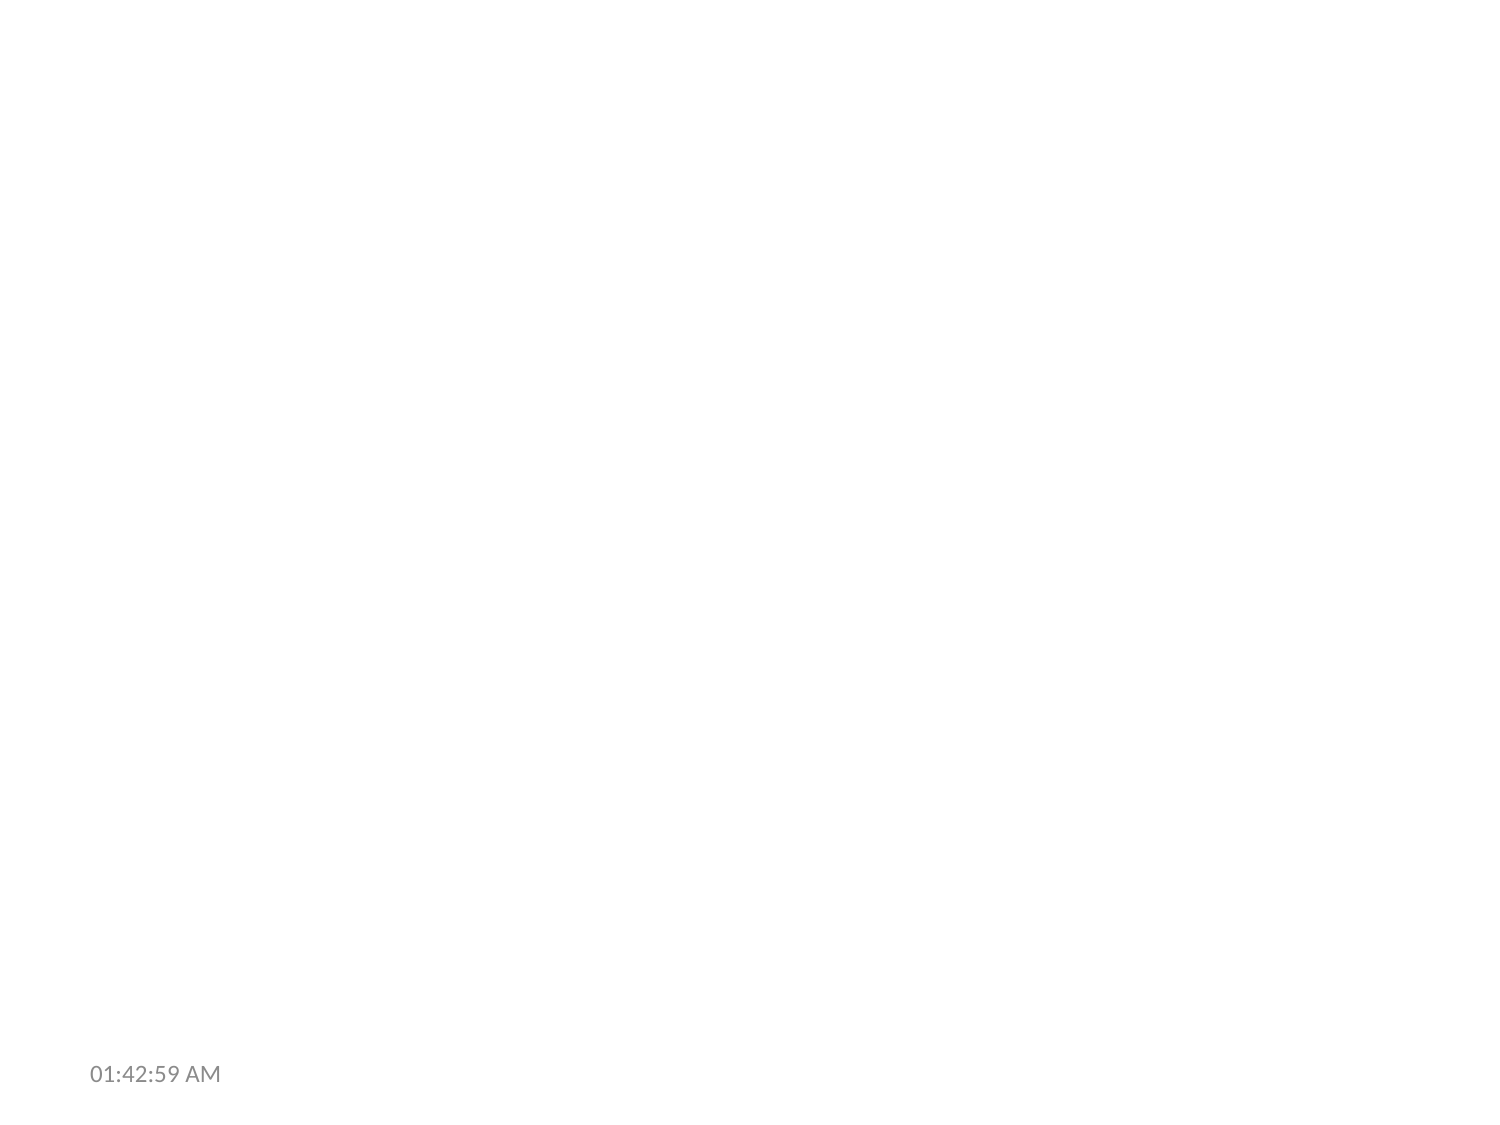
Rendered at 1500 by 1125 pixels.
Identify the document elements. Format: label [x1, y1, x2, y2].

slide_number [75, 1042, 425, 1103]
